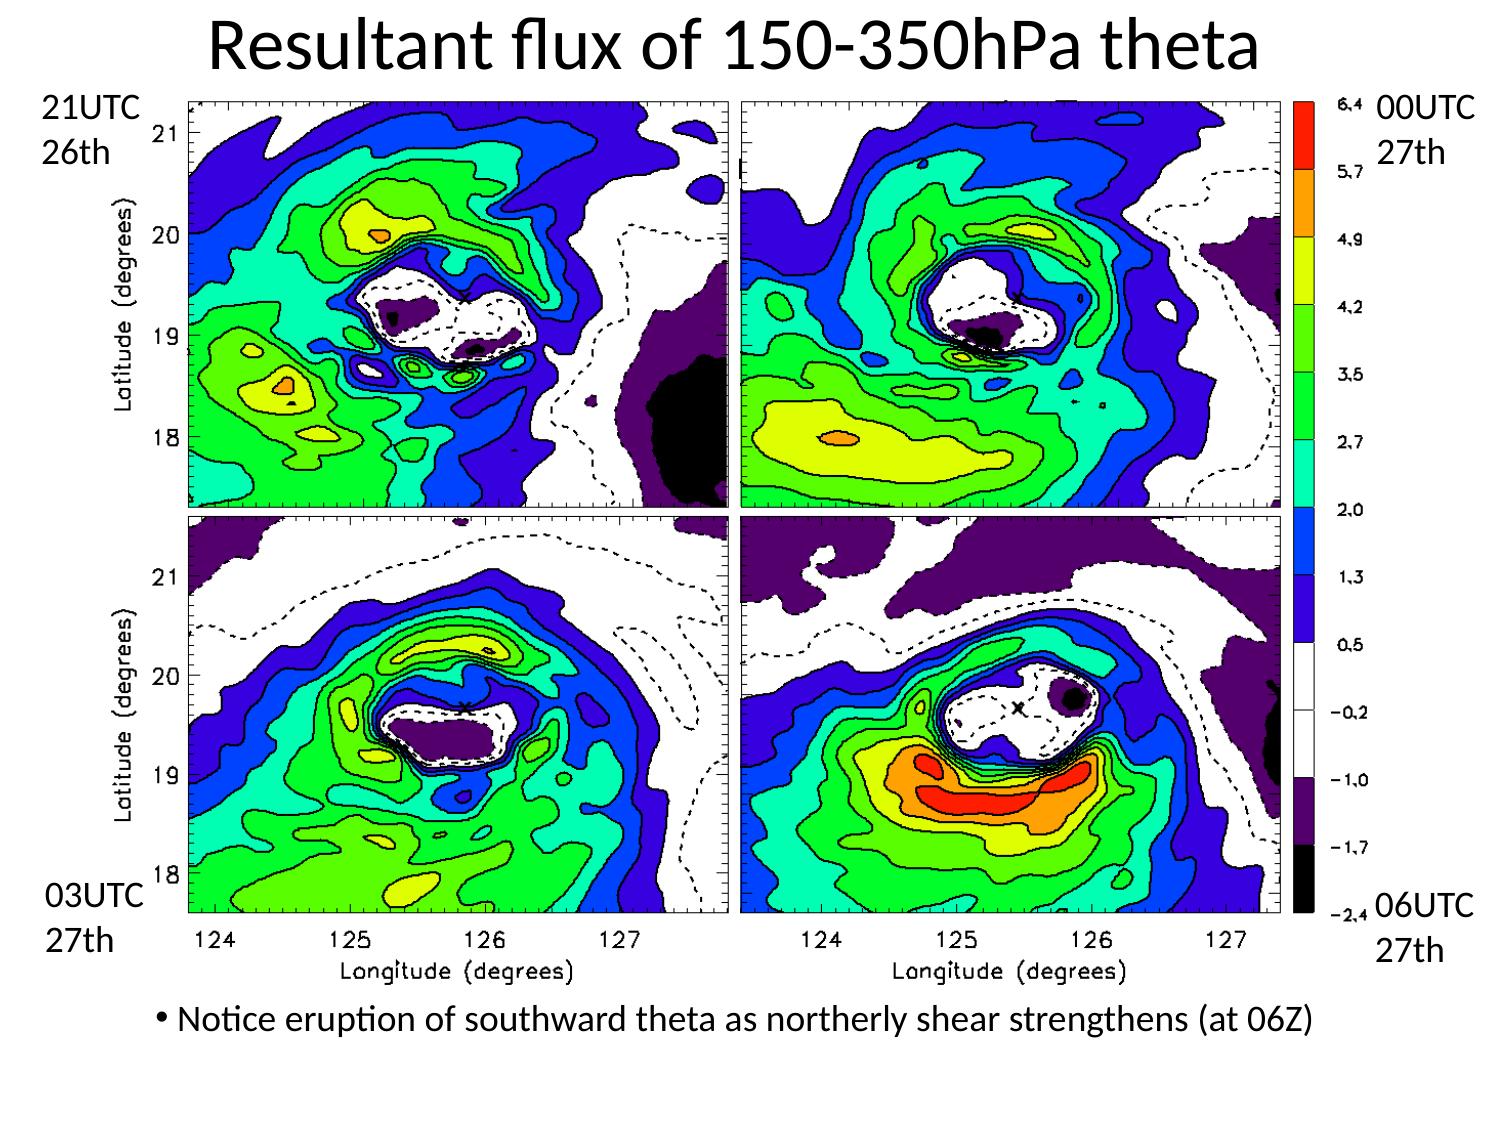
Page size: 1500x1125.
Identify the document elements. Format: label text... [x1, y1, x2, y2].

text_box 03UTC 27th [30, 862, 96, 968]
text_box 21UTC 26th [26, 74, 164, 180]
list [101, 90, 1380, 987]
text_box 06UTC 27th [1384, 872, 1498, 978]
title Resultant flux of 150-350hPa theta [0, 0, 1494, 134]
text_box 00UTC 27th [1361, 74, 1499, 180]
text_box Notice eruption of southward theta as northerly shear strengthens (at 06Z) [140, 986, 1494, 1047]
